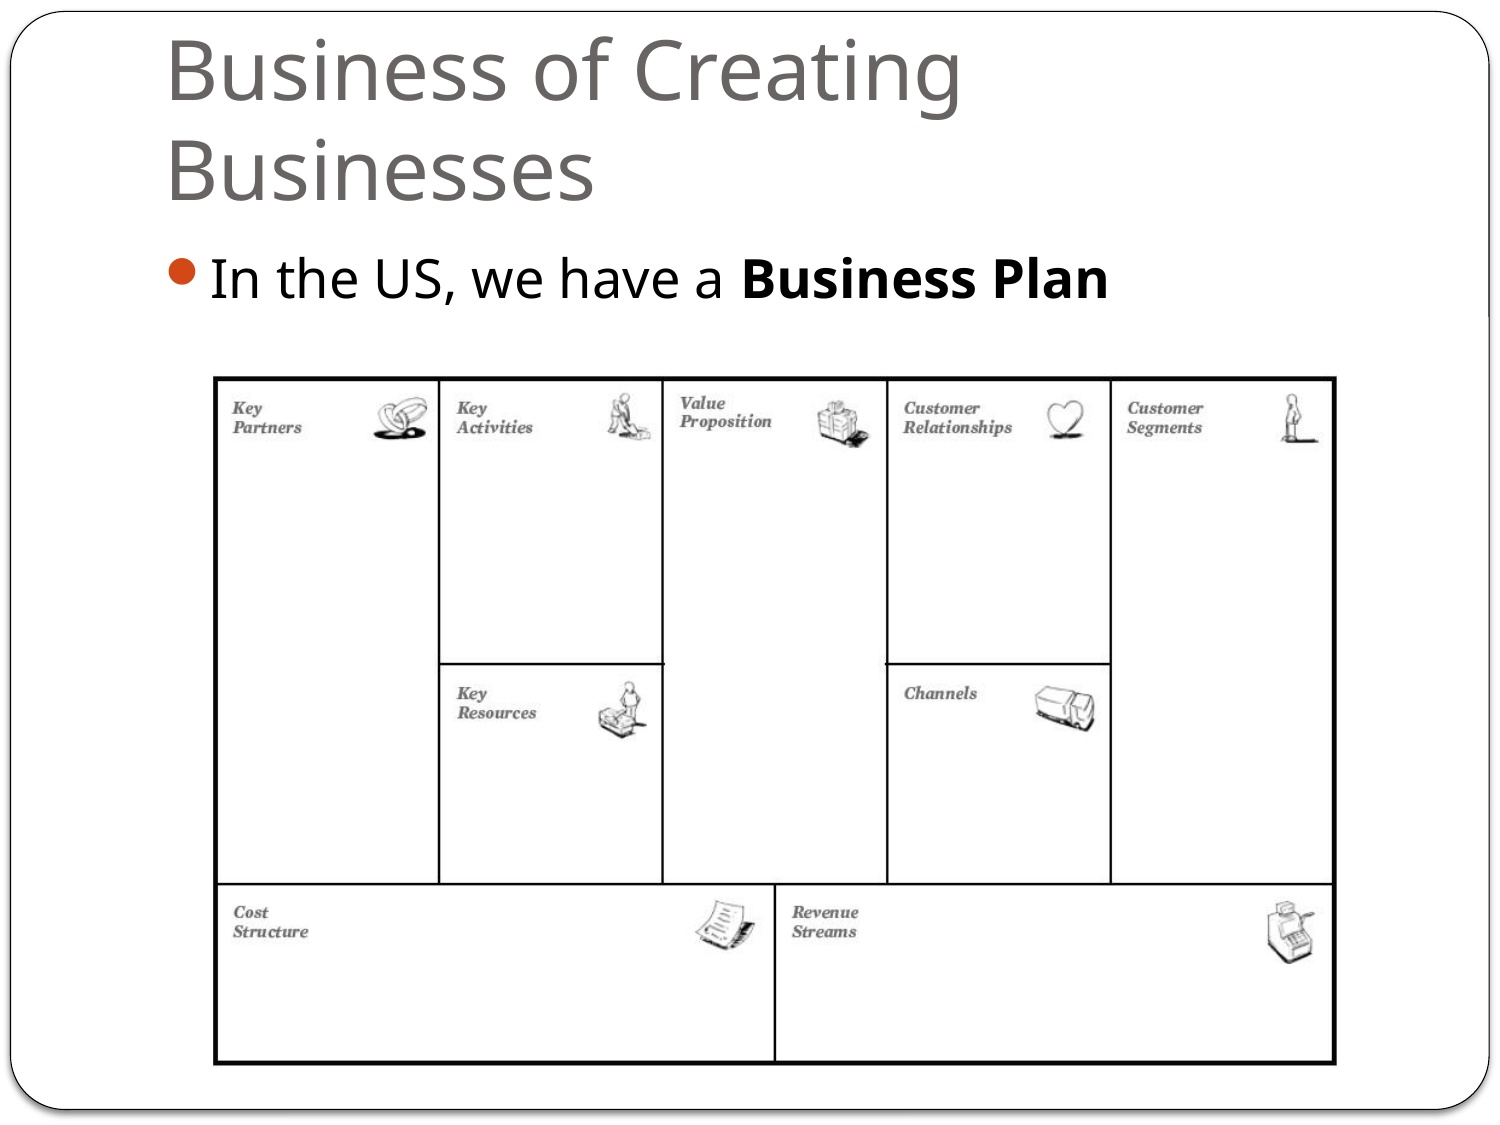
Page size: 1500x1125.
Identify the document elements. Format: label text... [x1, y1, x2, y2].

title Business of Creating Businesses [150, 45, 1425, 233]
list In the US, we have a Business Plan [150, 237, 1425, 988]
picture [212, 374, 1338, 1069]
